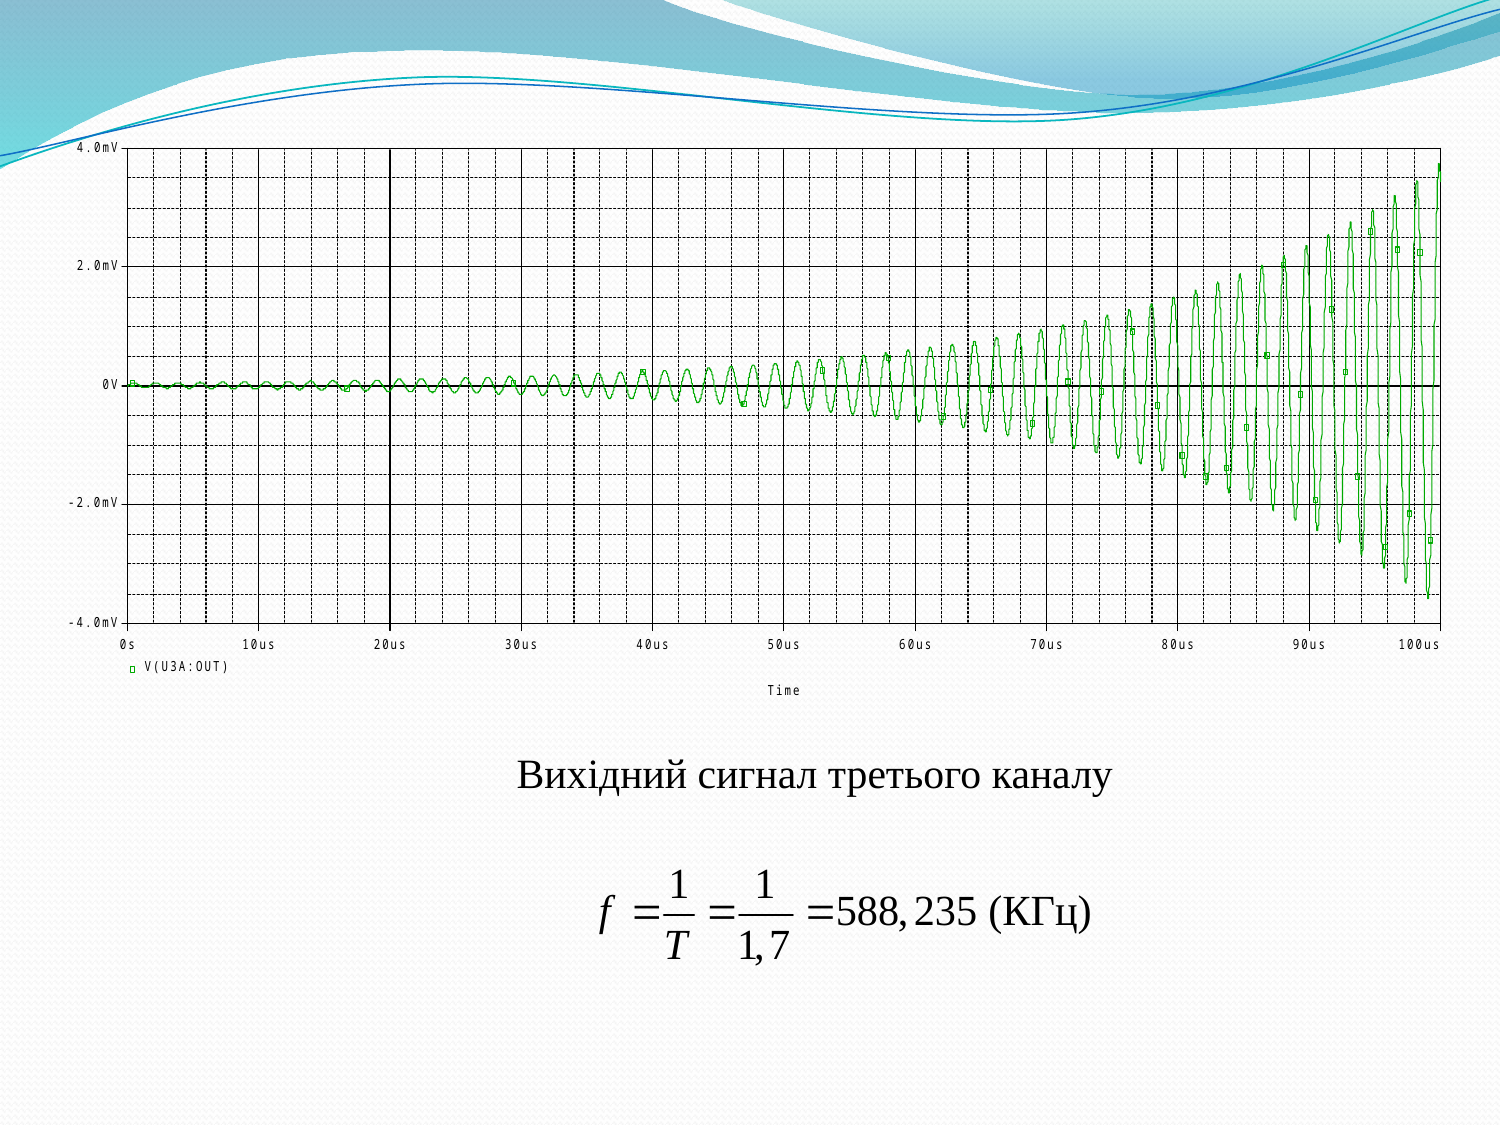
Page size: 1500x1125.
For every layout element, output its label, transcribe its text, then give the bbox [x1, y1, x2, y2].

title Вихідний сигнал третього каналу [265, 727, 1365, 797]
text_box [584, 857, 1100, 977]
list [41, 136, 1448, 705]
